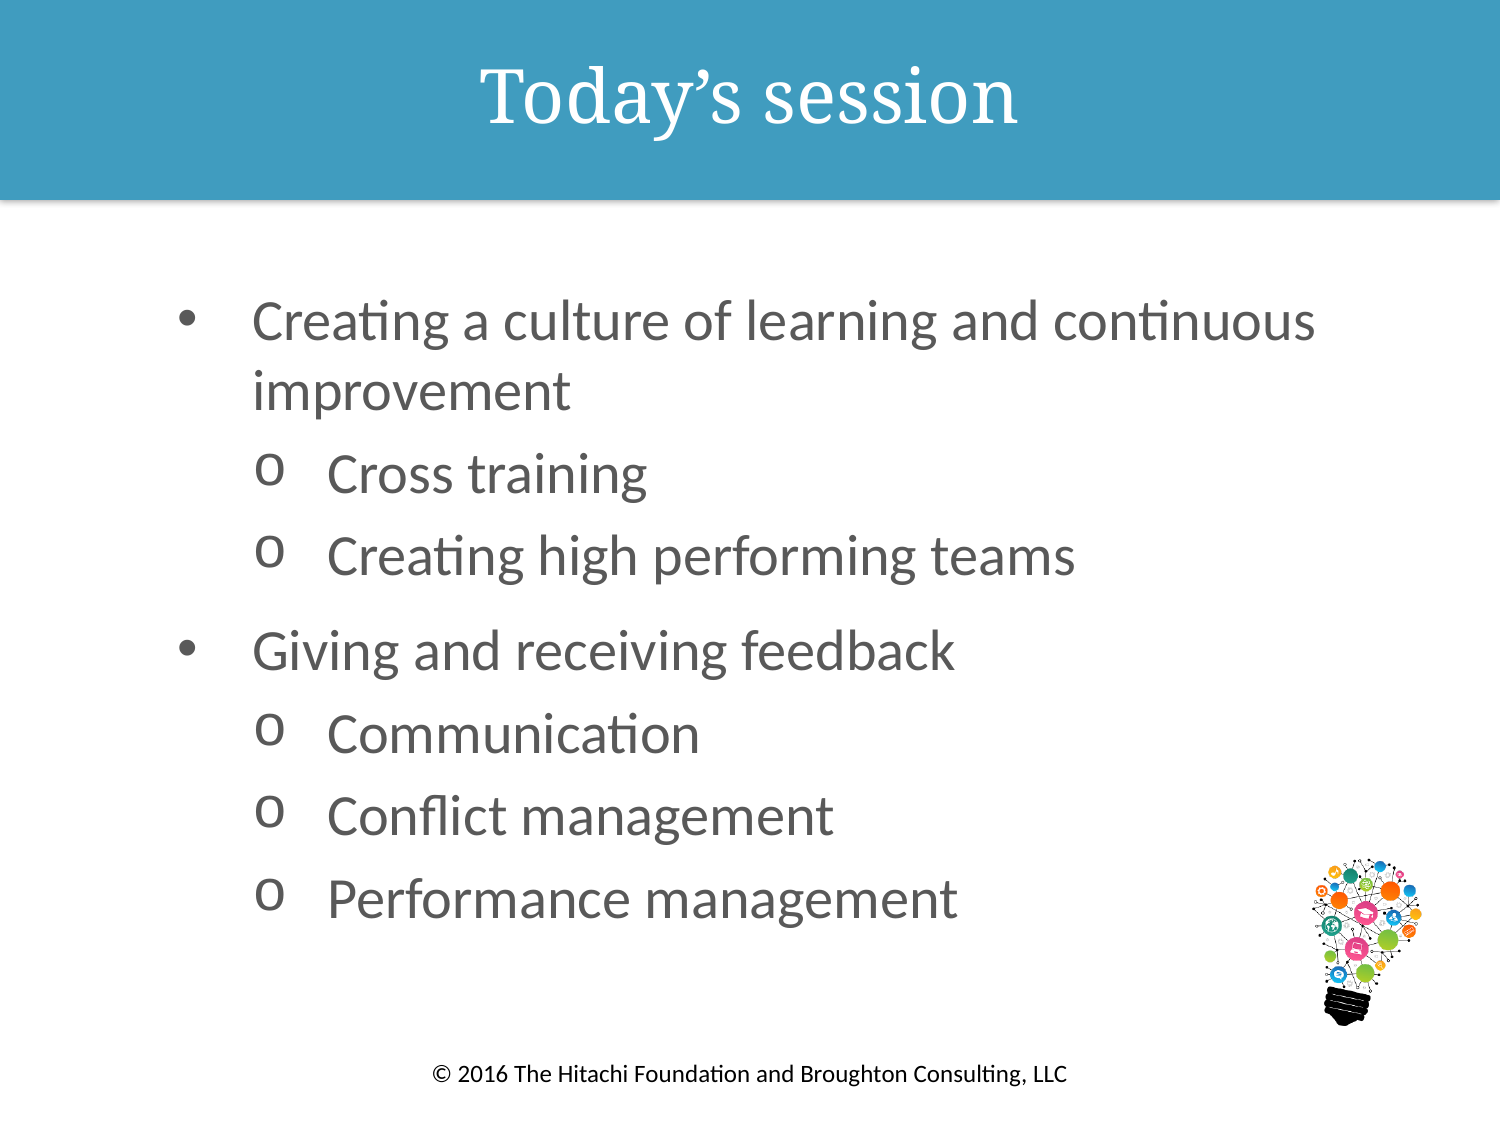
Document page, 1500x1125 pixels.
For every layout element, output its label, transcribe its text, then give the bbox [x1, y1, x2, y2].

title Today’s session [112, 24, 1388, 163]
picture [1312, 857, 1422, 1026]
text_box Creating a culture of learning and continuous improvement Cross training Creating high performing teams Giving and receiving feedback Communication Conflict management Performance management [87, 275, 1350, 1020]
